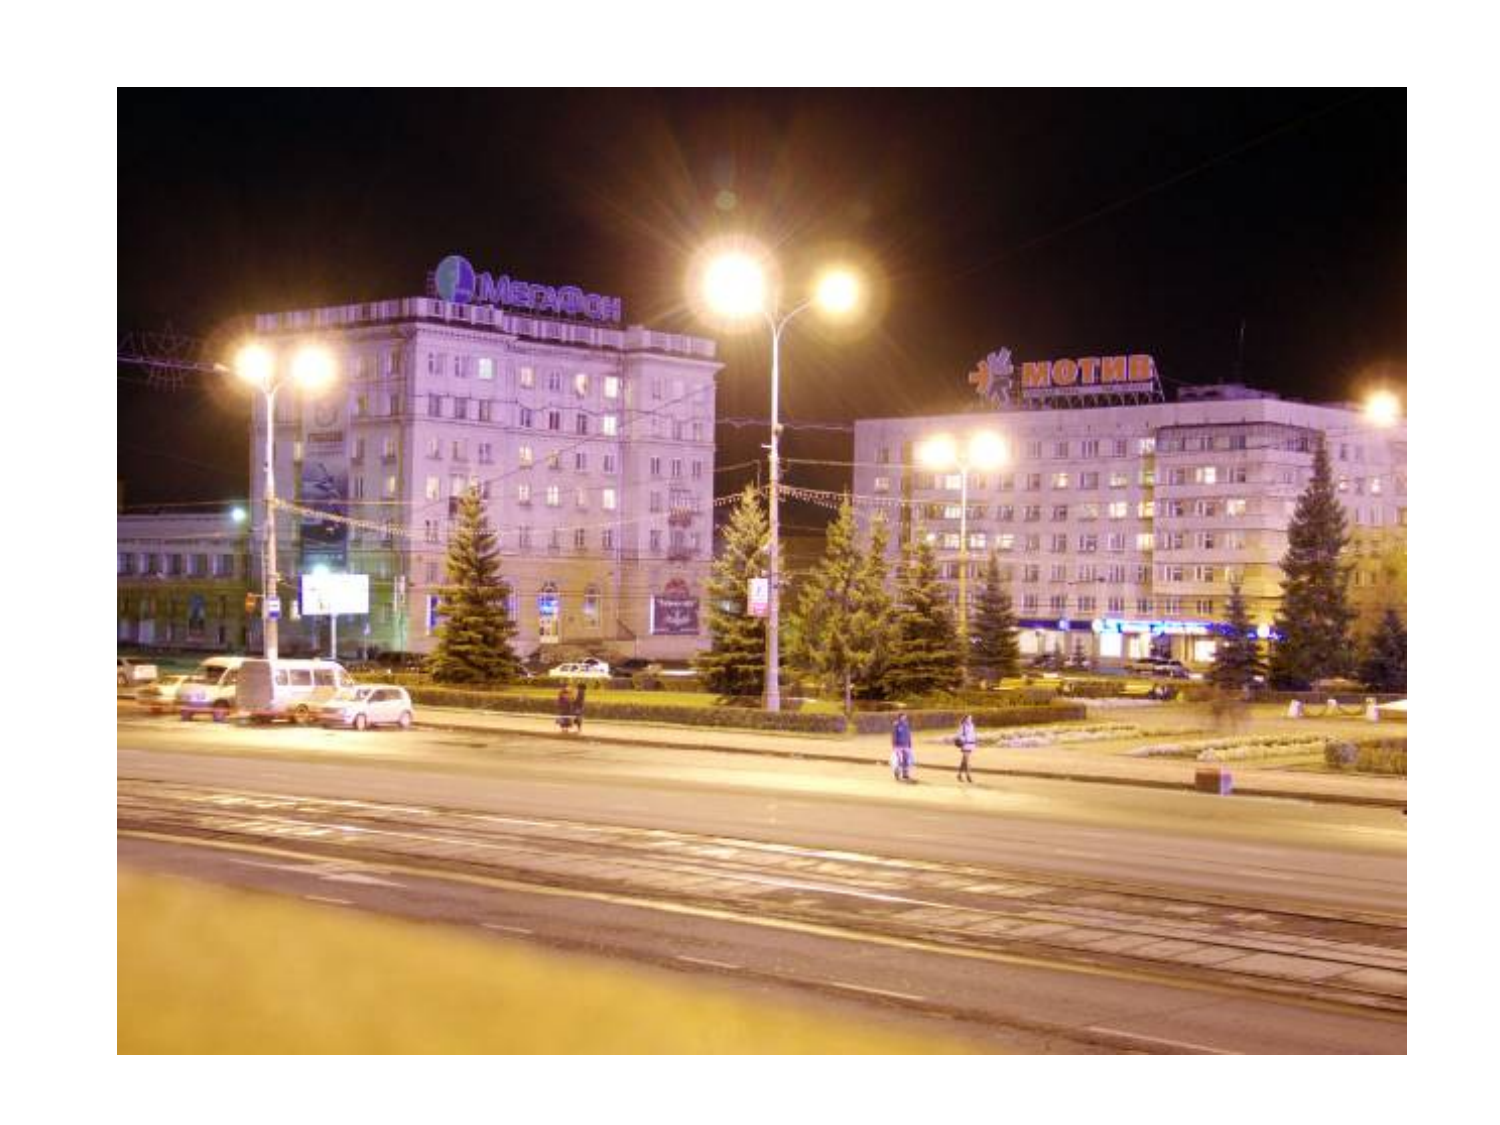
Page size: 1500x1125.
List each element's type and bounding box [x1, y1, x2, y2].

picture [116, 87, 1407, 1055]
